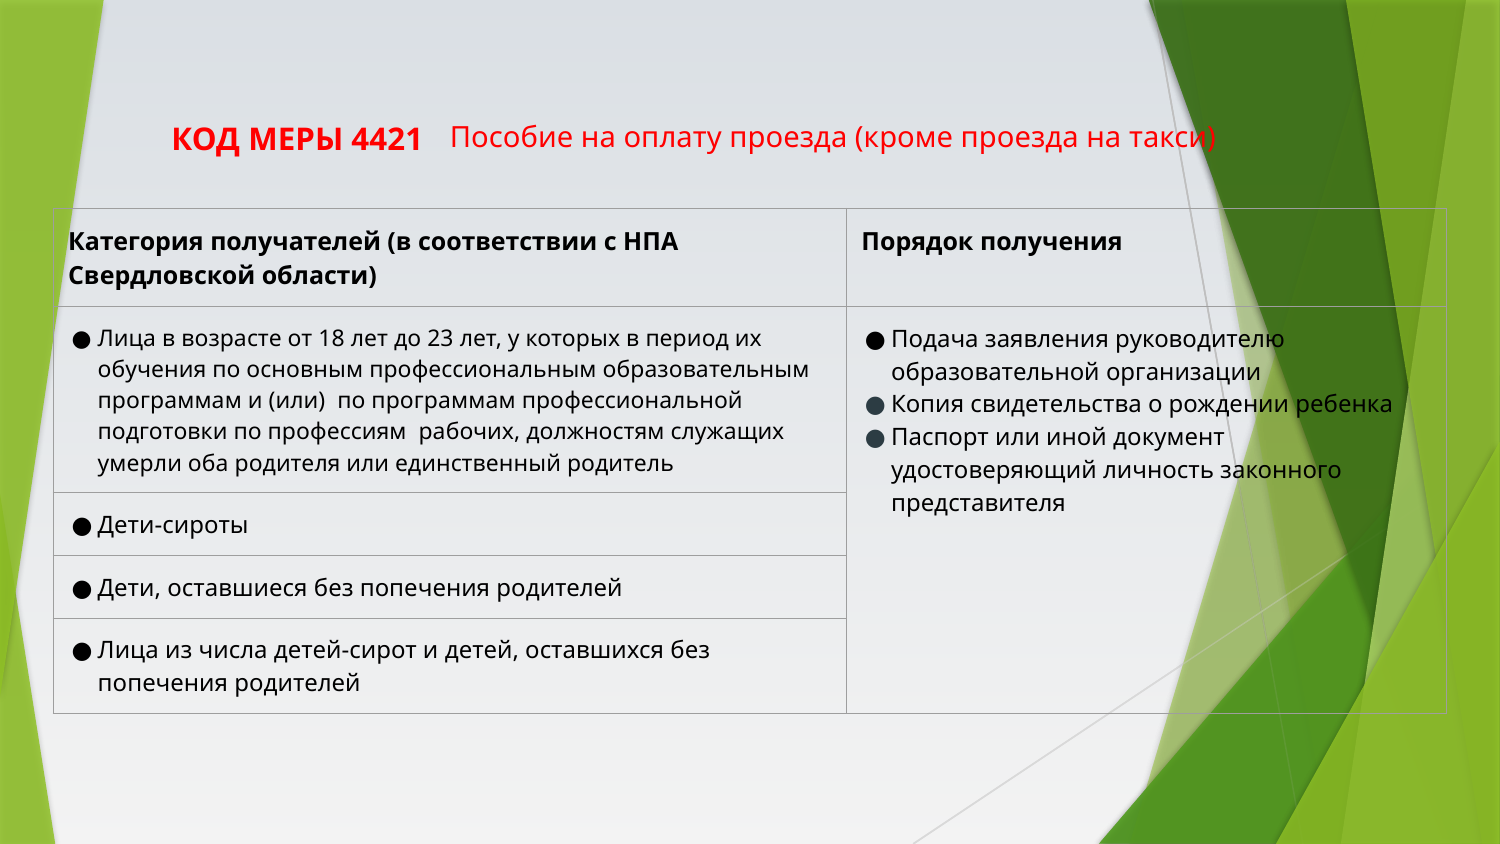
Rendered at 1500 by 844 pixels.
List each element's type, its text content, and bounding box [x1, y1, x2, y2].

text_box КОД МЕРЫ 4421 [122, 79, 439, 196]
table_header Порядок получения [847, 209, 1446, 306]
table_cell Дети, оставшиеся без попечения родителей [54, 556, 846, 618]
title Пособие на оплату проезда (кроме проезда на такси) [438, 80, 1384, 197]
table_cell Лица в возрасте от 18 лет до 23 лет, у которых в период их обучения по основным профессиональным образовательным программам и (или) по программам профессиональной подготовки по профессиям рабочих, должностям служащих умерли оба родителя или единственный родитель [54, 307, 846, 492]
table_cell Подача заявления руководителю образовательной организации Копия свидетельства о рождении ребенка Паспорт или иной документ удостоверяющий личность законного представителя [847, 307, 1446, 713]
table_cell Лица из числа детей-сирот и детей, оставшихся без попечения родителей [54, 619, 846, 713]
table_cell Дети-сироты [54, 493, 846, 555]
table_header Категория получателей (в соответствии с НПА Свердловской области) [54, 209, 846, 306]
